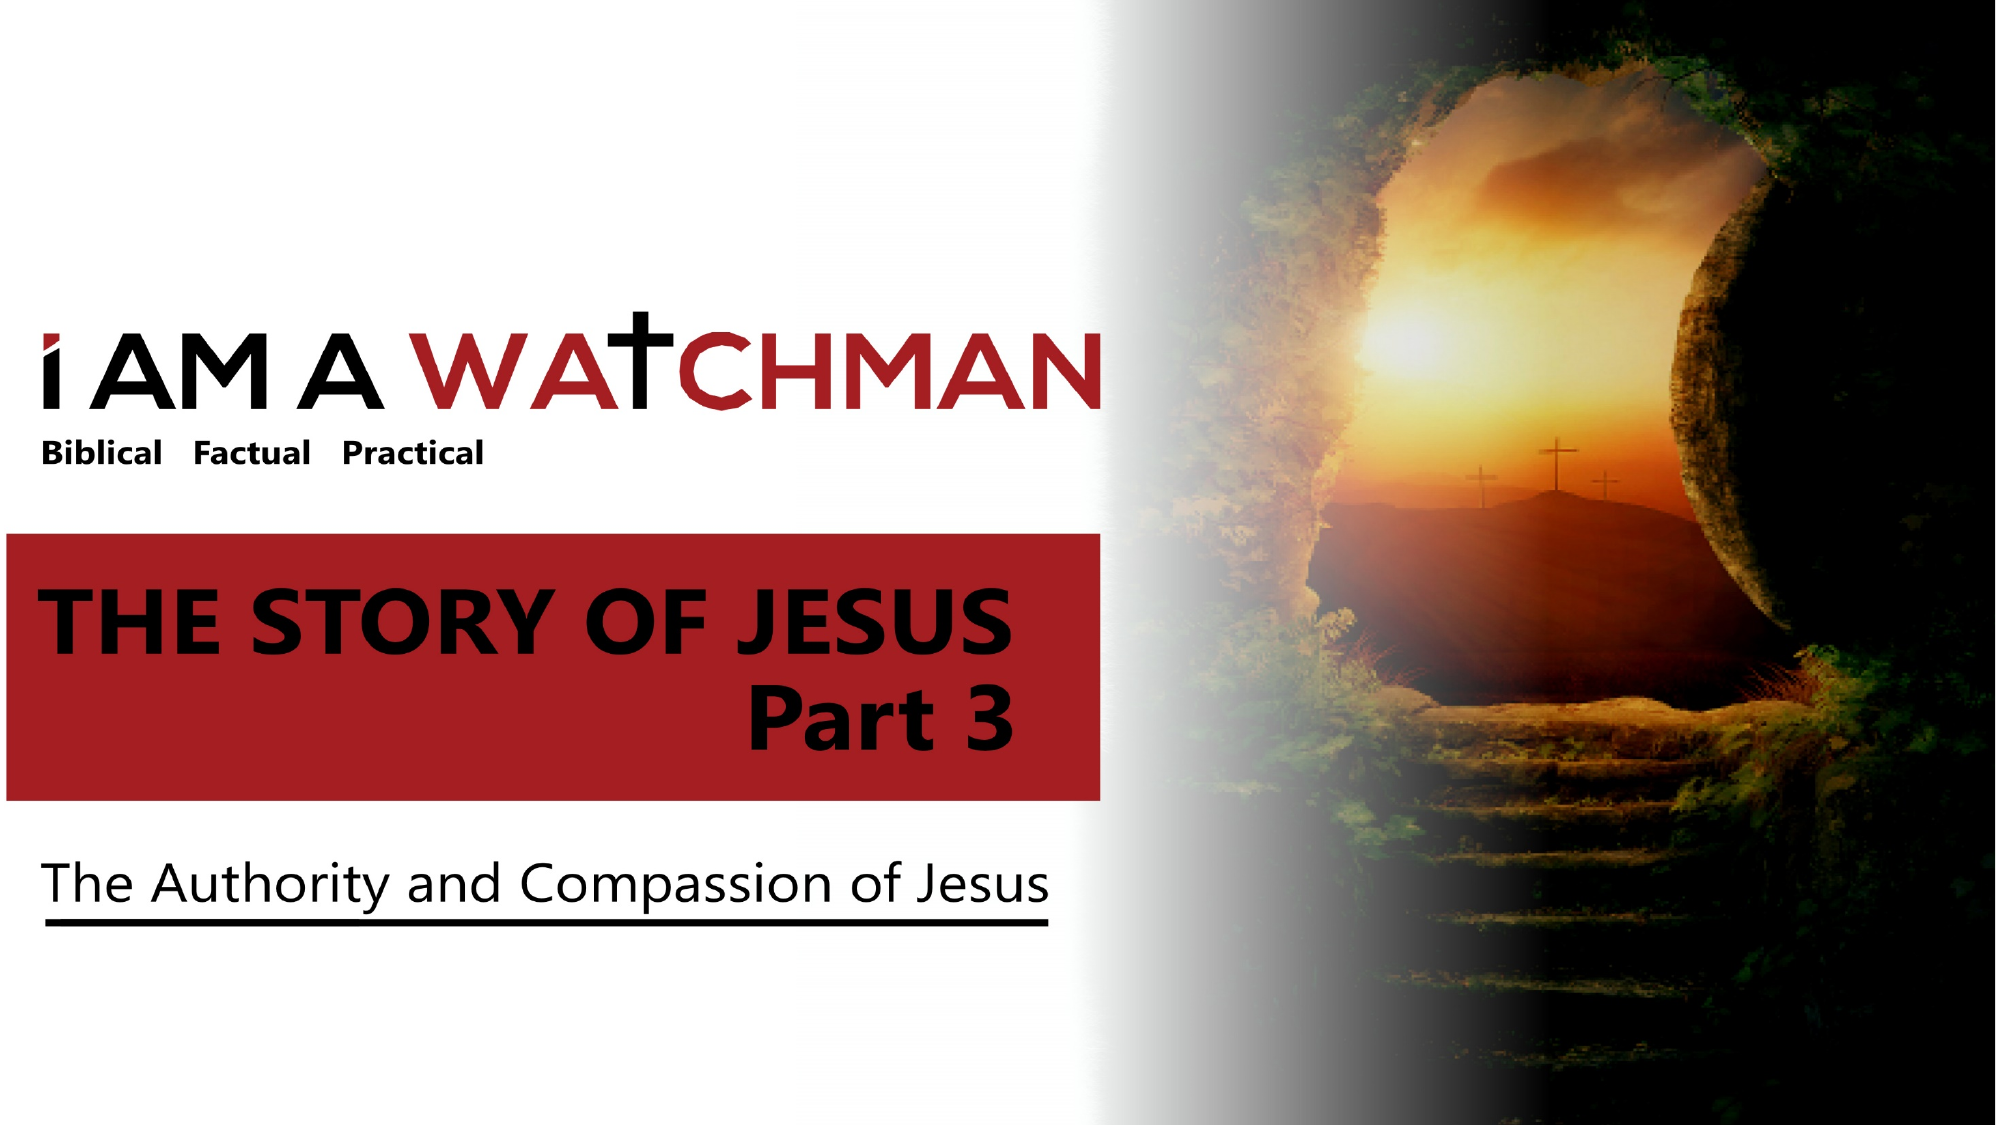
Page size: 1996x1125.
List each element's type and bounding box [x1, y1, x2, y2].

list [4, 0, 1996, 1125]
